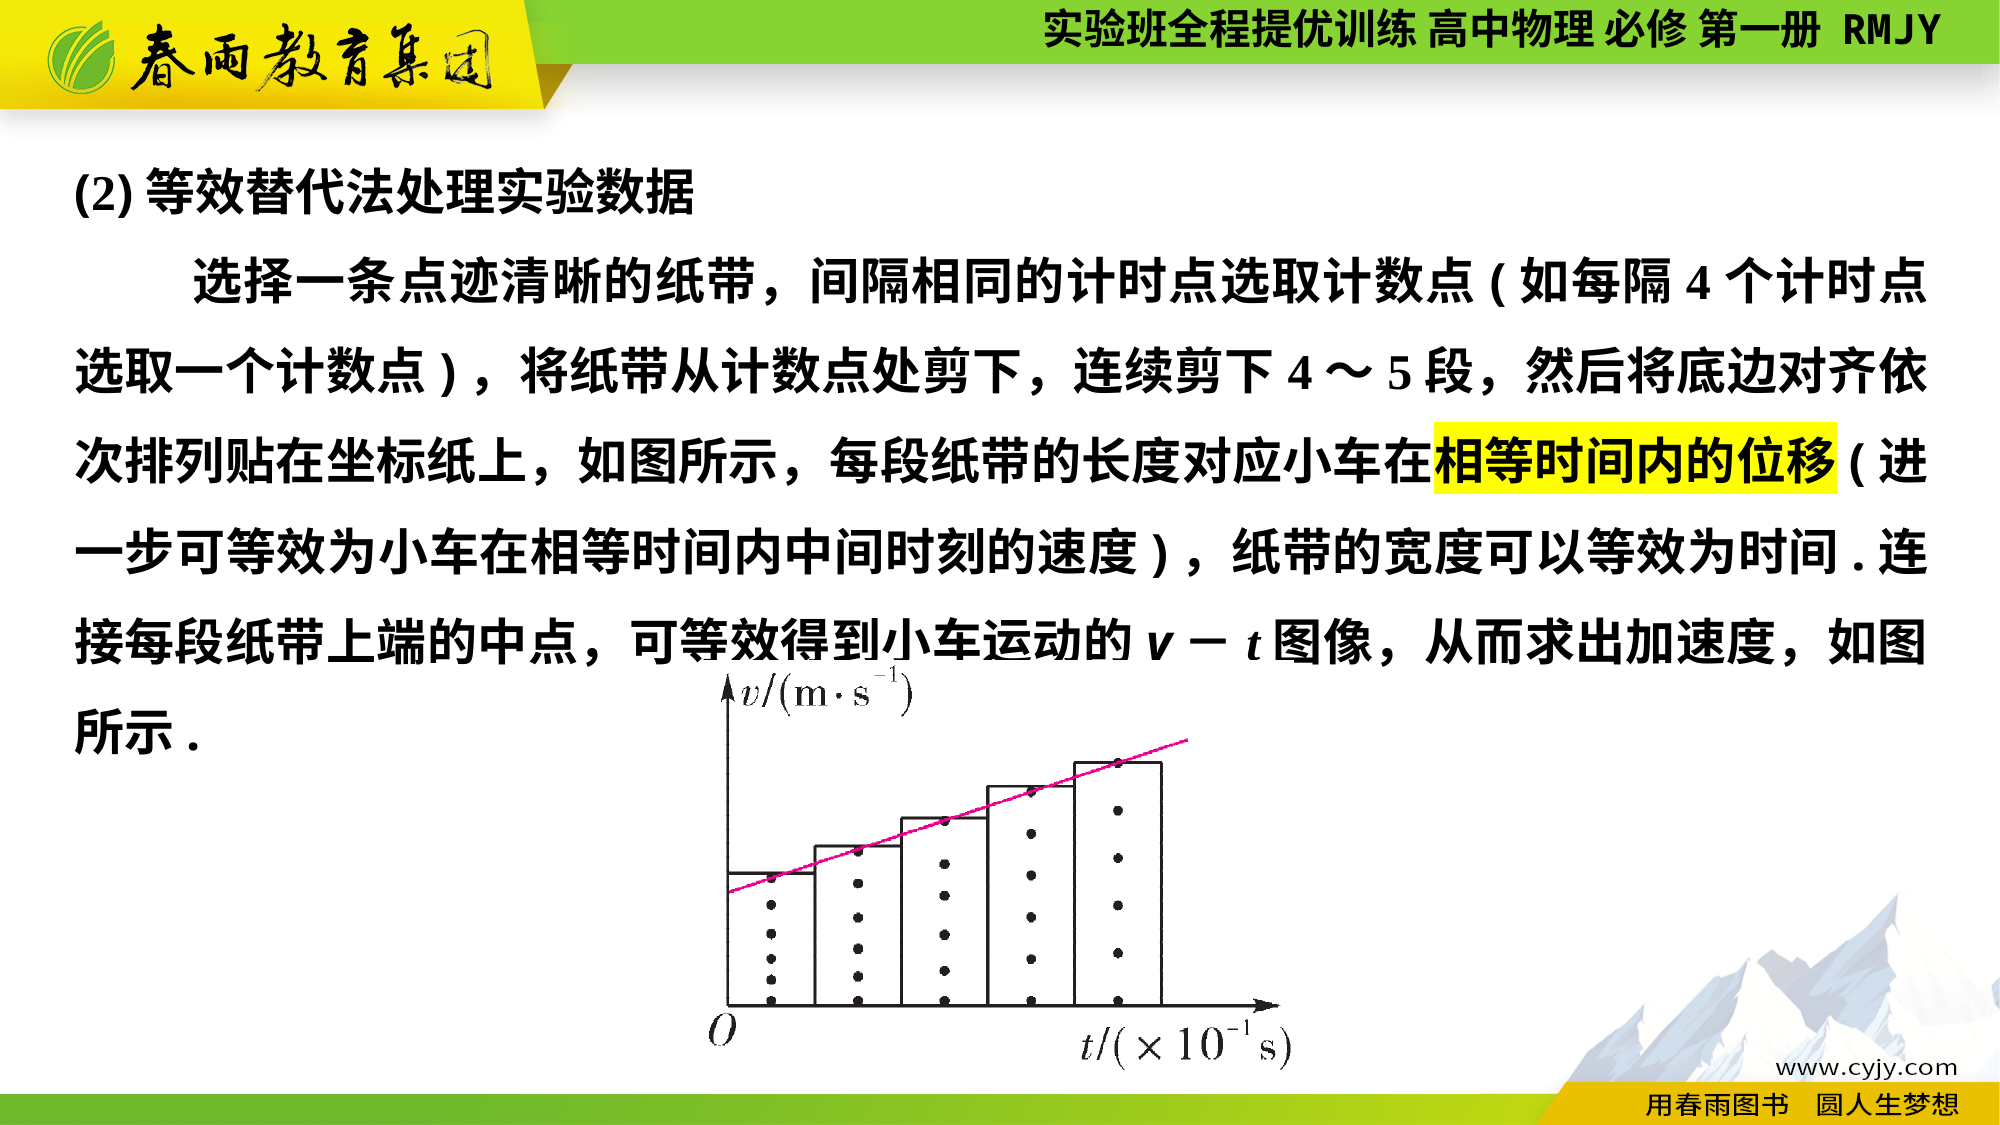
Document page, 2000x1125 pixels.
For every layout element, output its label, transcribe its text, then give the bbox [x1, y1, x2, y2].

list (2)等效替代法处理实验数据 选择一条点迹清晰的纸带，间隔相同的计时点选取计数点(如每隔4个计时点选取一个计数点)，将纸带从计数点处剪下，连续剪下4～5段，然后将底边对齐依次排列贴在坐标纸上，如图所示，每段纸带的长度对应小车在相等时间内的位移(进一步可等效为小车在相等时间内中间时刻的速度)，纸带的宽度可以等效为时间.连接每段纸带上端的中点，可等效得到小车运动的v－t图像，从而求出加速度，如图所示. [59, 122, 1944, 683]
picture [0, 0, 2000, 1125]
